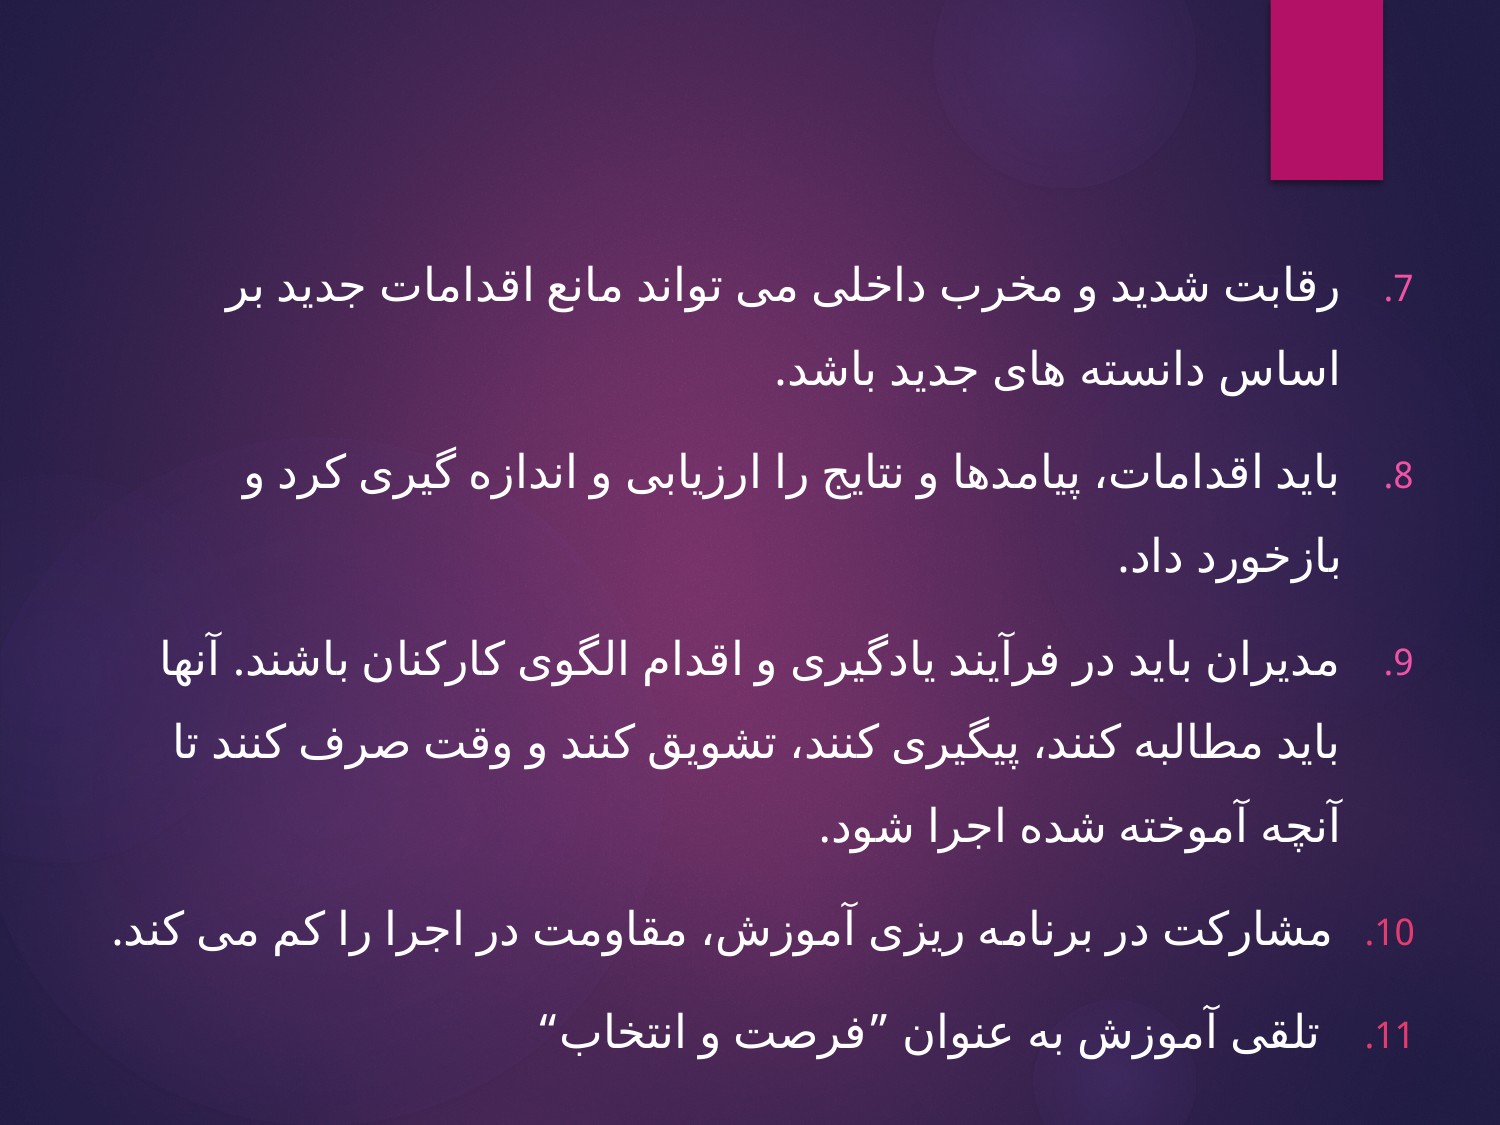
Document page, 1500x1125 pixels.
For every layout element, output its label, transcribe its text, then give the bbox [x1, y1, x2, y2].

list رقابت شدید و مخرب داخلی می تواند مانع اقدامات جدید بر اساس دانسته های جدید باشد. باید اقدامات، پیامدها و نتایج را ارزیابی و اندازه گیری کرد و بازخورد داد. مدیران باید در فرآیند یادگیری و اقدام الگوی کارکنان باشند. آنها باید مطالبه کنند، پیگیری کنند، تشویق کنند و وقت صرف کنند تا آنچه آموخته شده اجرا شود. مشارکت در برنامه ریزی آموزش، مقاومت در اجرا را کم می کند. تلقی آموزش به عنوان ”فرصت و انتخاب“ [76, 219, 1427, 1081]
